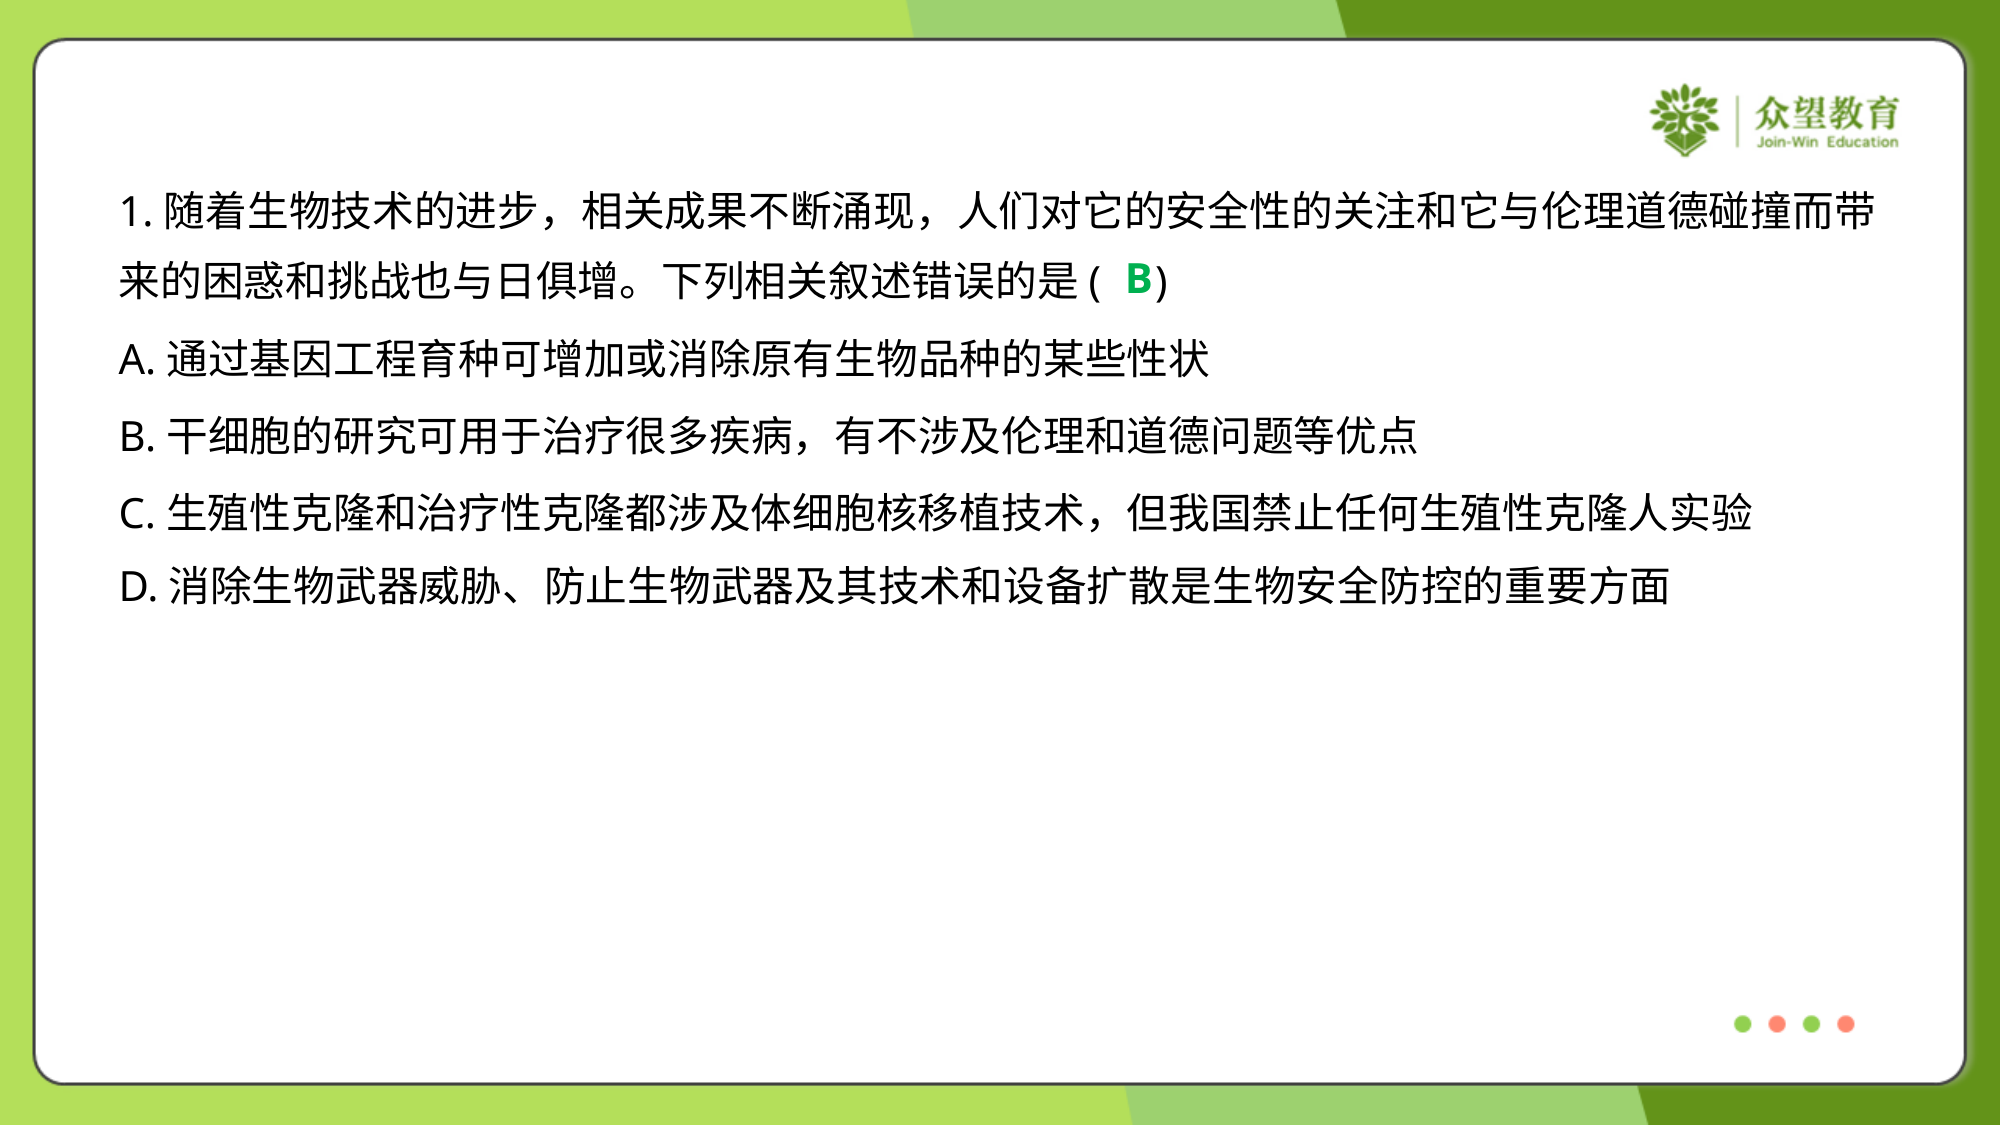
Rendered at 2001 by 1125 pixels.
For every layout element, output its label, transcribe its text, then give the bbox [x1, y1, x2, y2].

text_box B [1109, 231, 1169, 296]
picture [0, 0, 2000, 1125]
text_box A.通过基因工程育种可增加或消除原有生物品种的某些性状 B.干细胞的研究可用于治疗很多疾病，有不涉及伦理和道德问题等优点 C.生殖性克隆和治疗性克隆都涉及体细胞核移植技术，但我国禁止任何生殖性克隆人实验 D.消除生物武器威胁、防止生物武器及其技术和设备扩散是生物安全防控的重要方面 [118, 307, 1883, 603]
text_box 1.随着生物技术的进步，相关成果不断涌现，人们对它的安全性的关注和它与伦理道德碰撞而带 来的困惑和挑战也与日俱增。下列相关叙述错误的是( ) [118, 159, 1883, 298]
